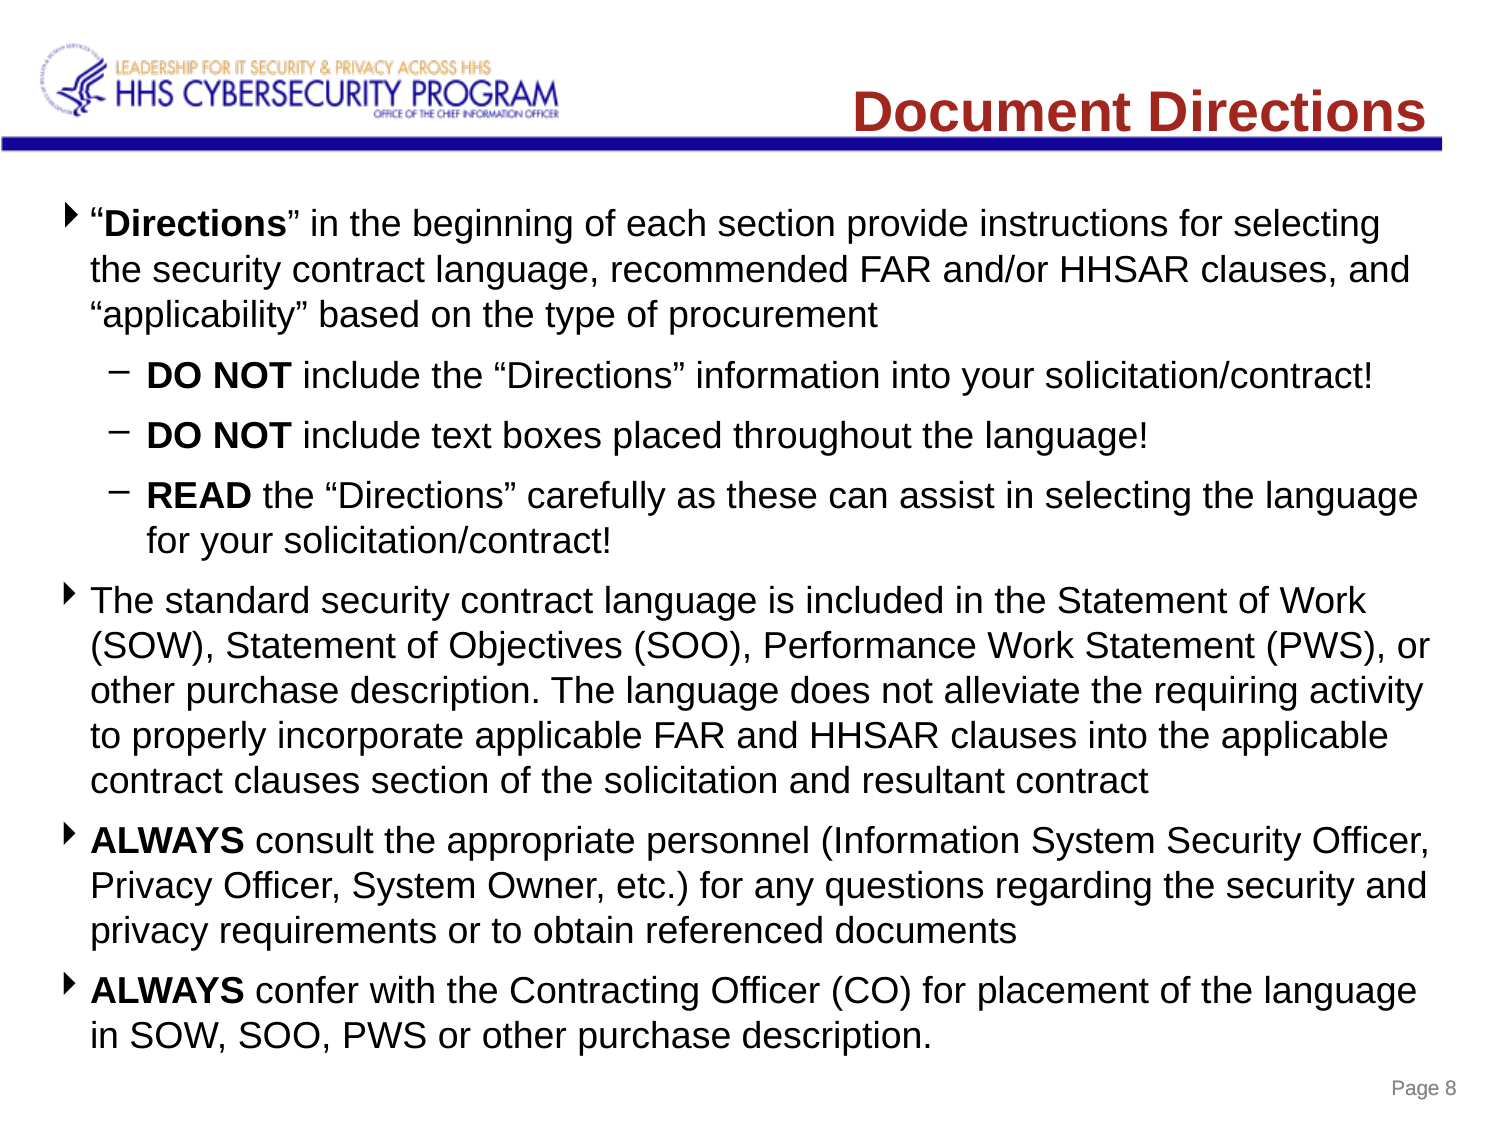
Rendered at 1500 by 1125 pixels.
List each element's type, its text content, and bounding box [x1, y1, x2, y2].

text_box Page 8 [1121, 1065, 1472, 1110]
title Document Directions [837, 49, 1453, 151]
list “Directions” in the beginning of each section provide instructions for selecting the security contract language, recommended FAR and/or HHSAR clauses, and “applicability” based on the type of procurement DO NOT include the “Directions” information into your solicitation/contract! DO NOT include text boxes placed throughout the language! READ the “Directions” carefully as these can assist in selecting the language for your solicitation/contract! The standard security contract language is included in the Statement of Work (SOW), Statement of Objectives (SOO), Performance Work Statement (PWS), or other purchase description. The language does not alleviate the requiring activity to properly incorporate applicable FAR and HHSAR clauses into the applicable contract clauses section of the solicitation and resultant contract ALWAYS consult the appropriate personnel (Information System Security Officer, Privacy Officer, System Owner, etc.) for any questions regarding the security and privacy requirements or to obtain referenced documents ALWAYS confer with the Contracting Officer (CO) for placement of the language in SOW, SOO, PWS or other purchase description. [37, 187, 1451, 1066]
picture [0, 0, 1443, 234]
